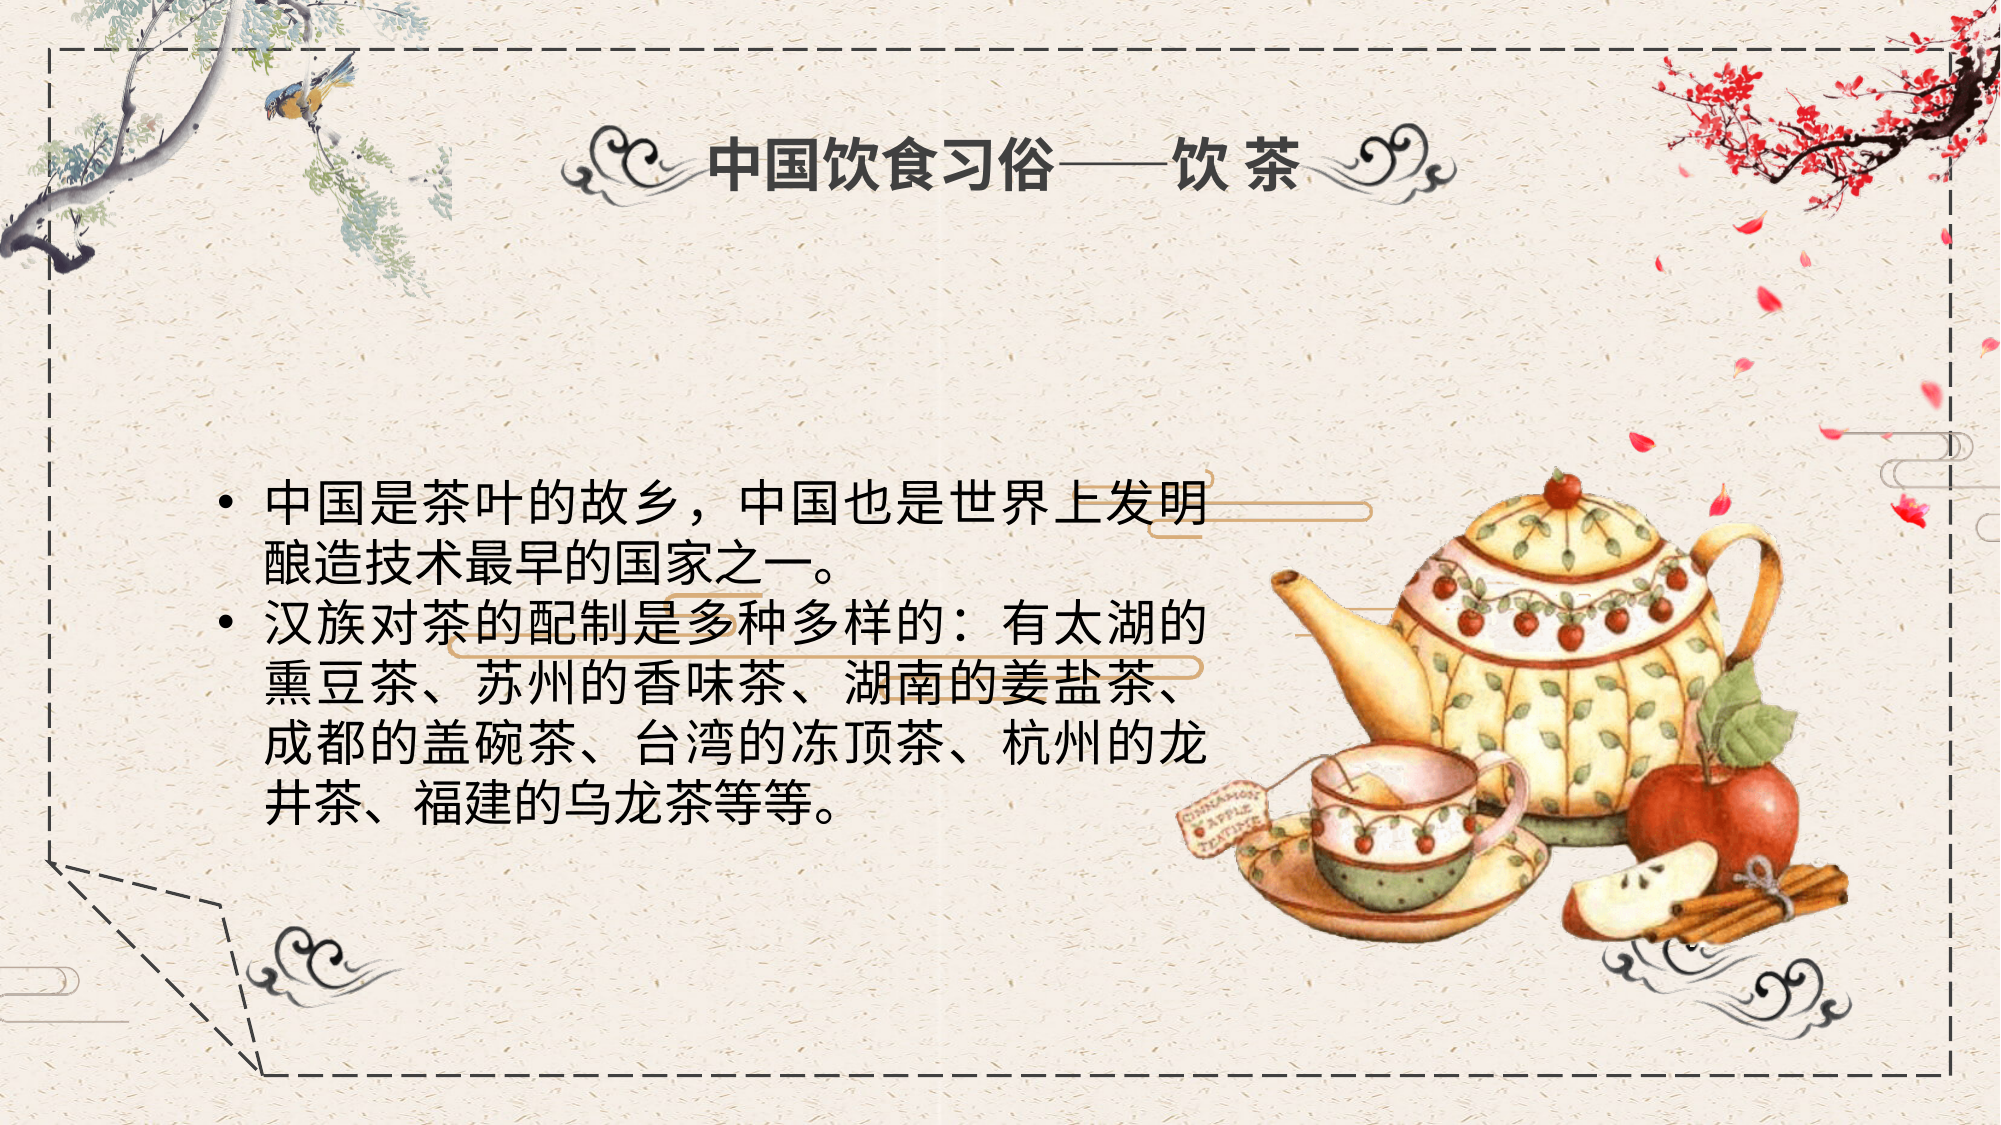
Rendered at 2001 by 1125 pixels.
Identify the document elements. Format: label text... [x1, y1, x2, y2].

picture [0, 0, 2001, 1125]
text_box 中国饮食习俗——饮 茶 [690, 121, 1317, 206]
text_box 中国是茶叶的故乡，中国也是世界上发明酿造技术最早的国家之一。 汉族对茶的配制是多种多样的：有太湖的熏豆茶、苏州的香味茶、湖南的姜盐茶、成都的盖碗茶、台湾的冻顶茶、杭州的龙井茶、福建的乌龙茶等等。 [202, 463, 1172, 839]
